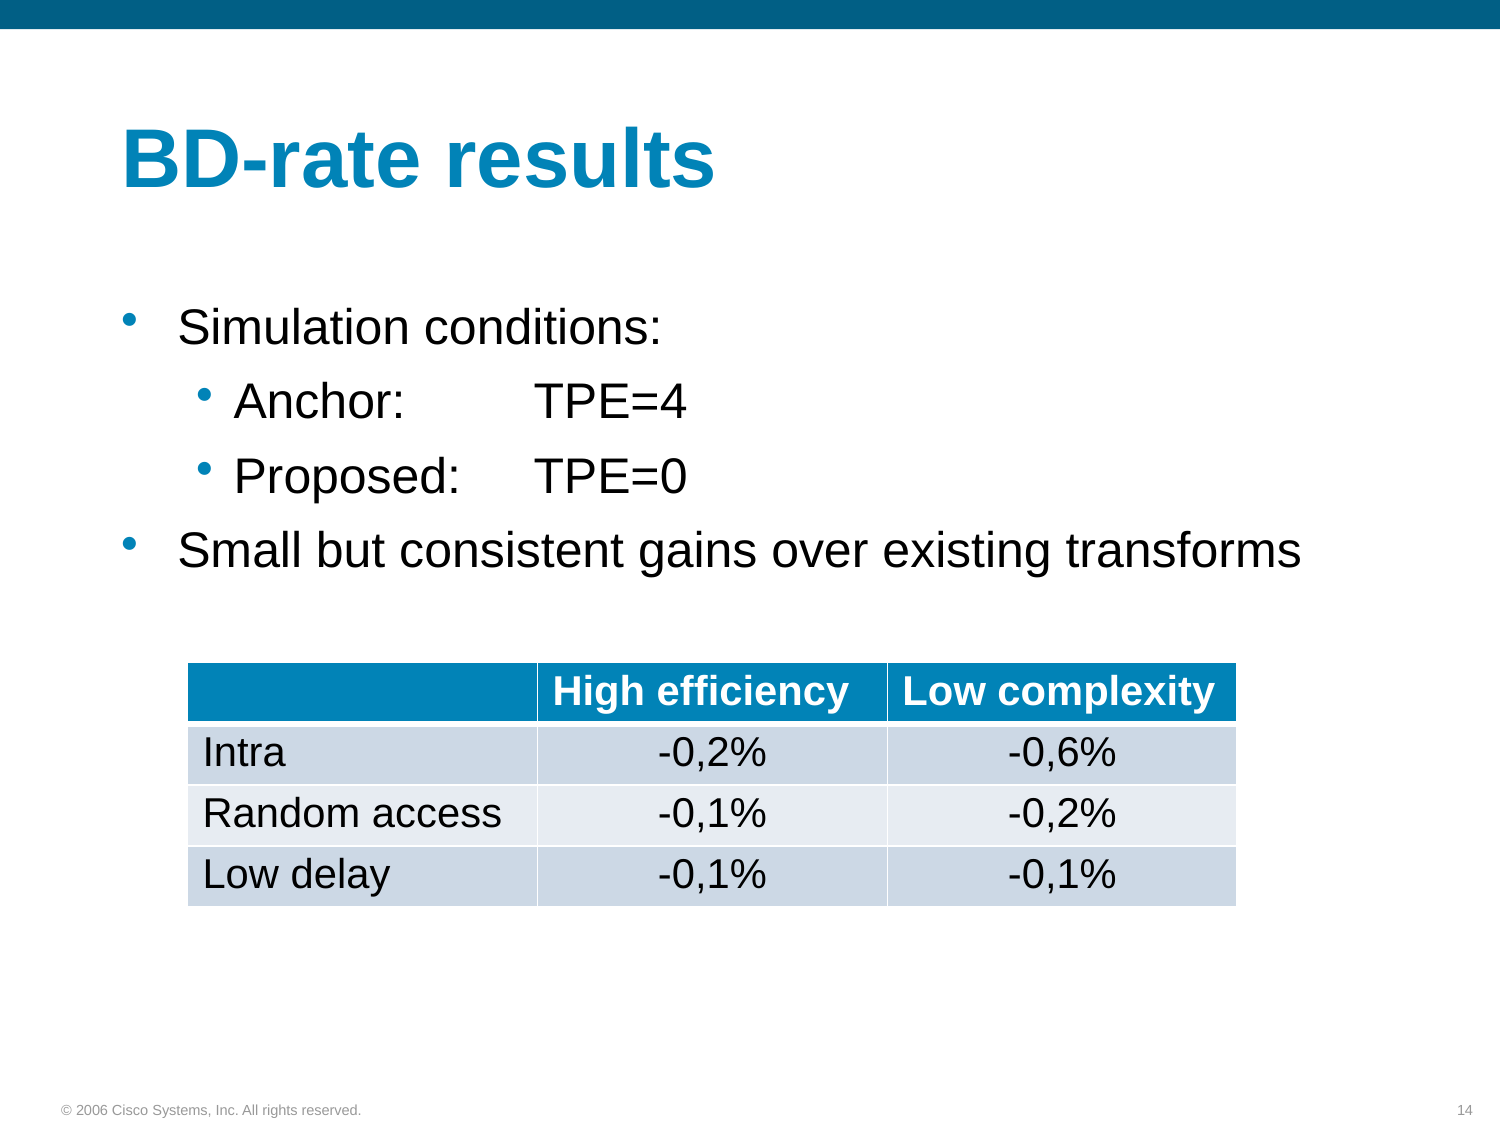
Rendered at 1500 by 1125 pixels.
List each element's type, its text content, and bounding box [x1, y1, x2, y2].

table_header Low complexity [888, 663, 1236, 721]
table_header High efficiency [538, 663, 887, 721]
table_header [188, 663, 537, 721]
table_cell -0,1% [888, 847, 1236, 906]
table_cell -0,6% [888, 727, 1236, 784]
table_cell Intra [188, 727, 537, 784]
table_cell -0,1% [538, 847, 887, 906]
table_cell -0,1% [538, 786, 887, 845]
table_cell -0,2% [538, 727, 887, 784]
table_cell Random access [188, 786, 537, 845]
table_cell -0,2% [888, 786, 1236, 845]
list Simulation conditions: Anchor: TPE=4 Proposed: TPE=0 Small but consistent gains over existing transforms [107, 291, 1411, 879]
table_cell Low delay [188, 847, 537, 906]
title BD-rate results [107, 74, 1444, 213]
